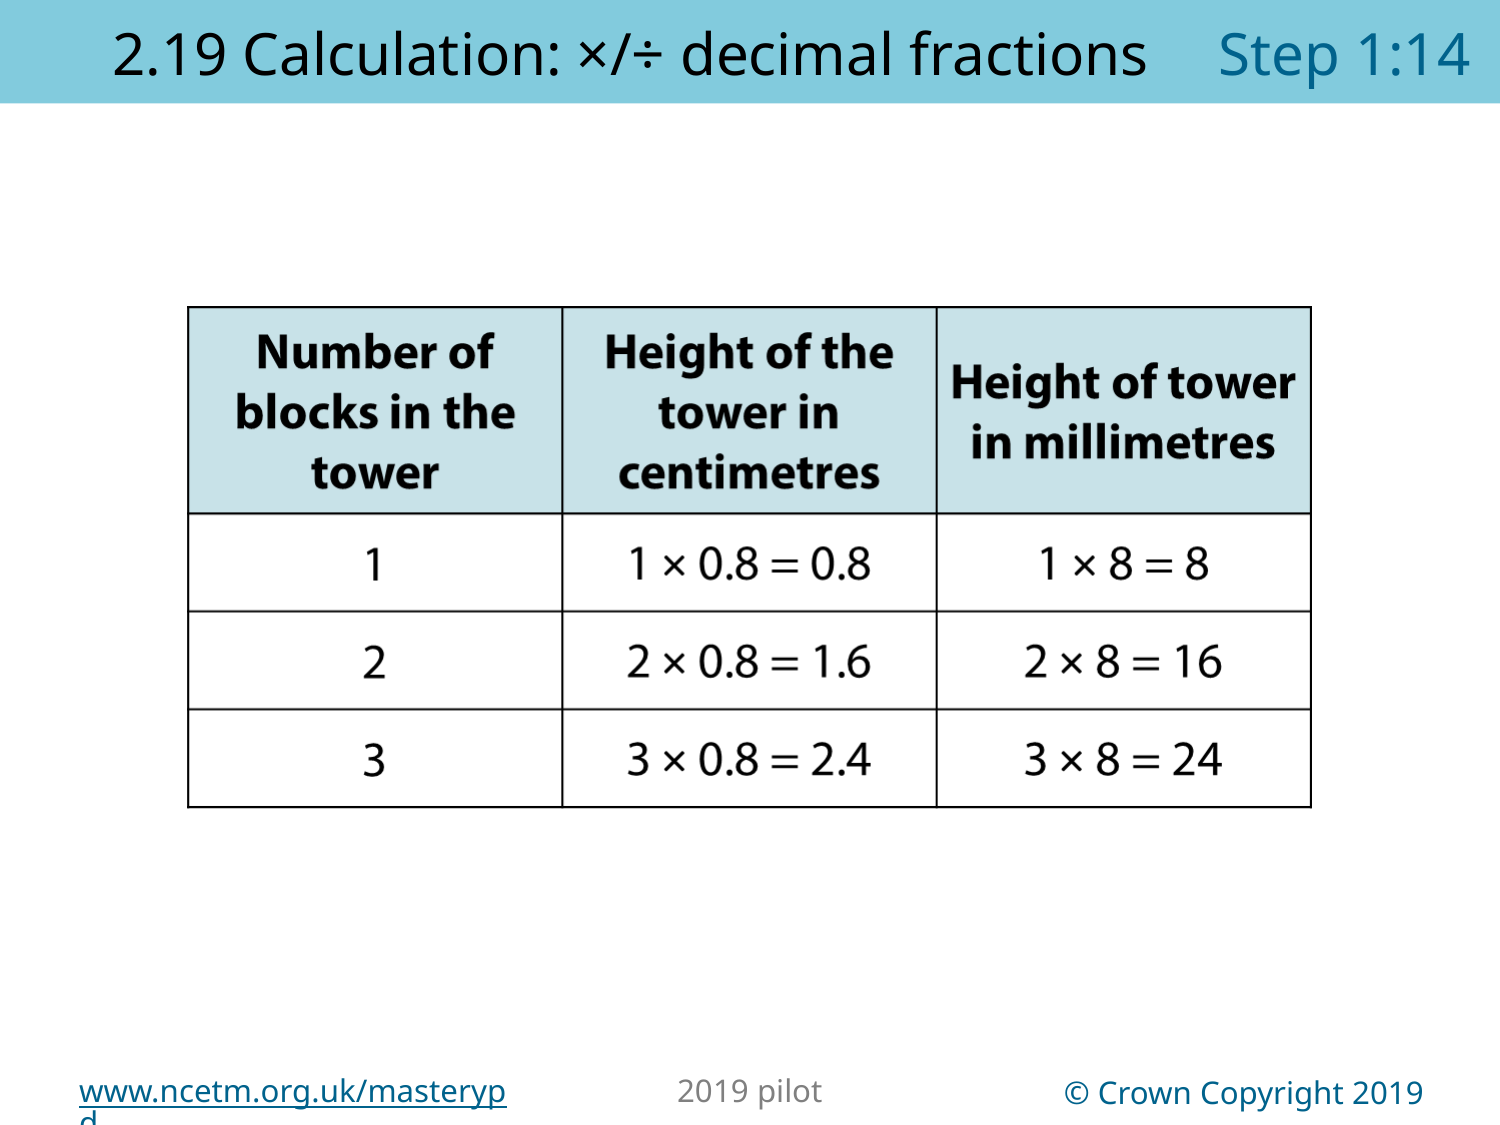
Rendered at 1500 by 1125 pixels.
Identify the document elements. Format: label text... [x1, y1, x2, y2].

picture [187, 305, 1313, 820]
list 2.19 Calculation: ×/÷ decimal fractions Step 1:14 [0, 0, 1500, 104]
